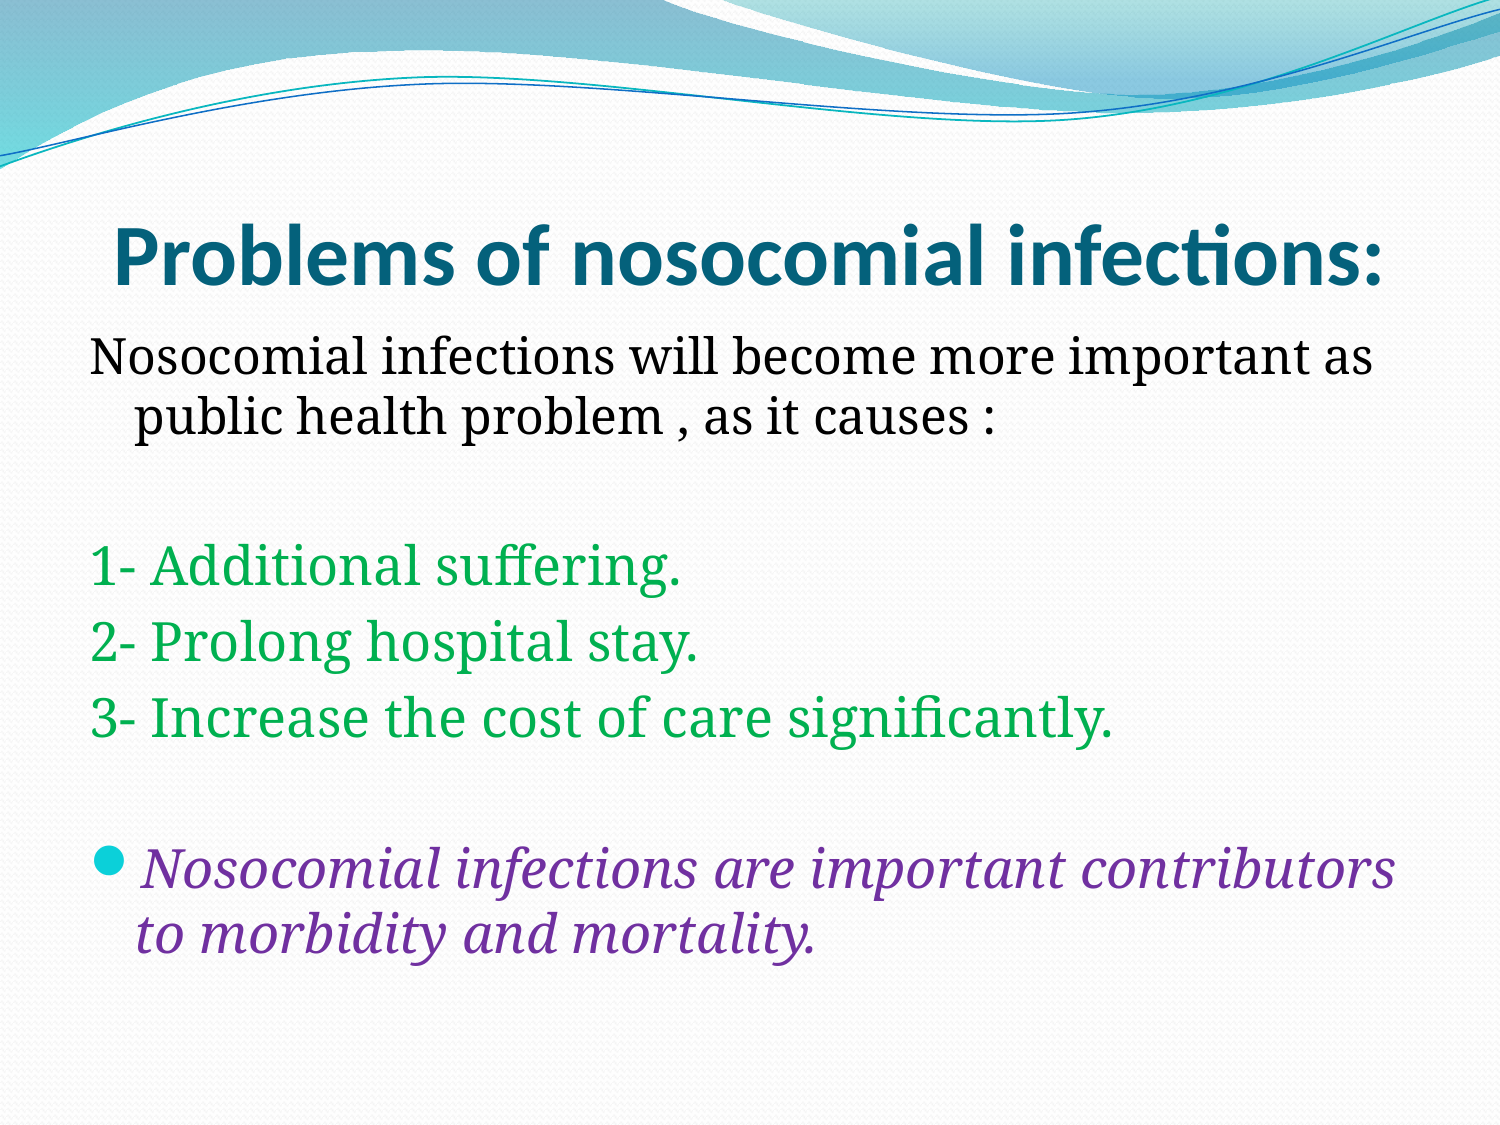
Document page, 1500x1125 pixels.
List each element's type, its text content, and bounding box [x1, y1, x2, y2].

title Problems of nosocomial infections: [75, 115, 1425, 303]
list Nosocomial infections will become more important as public health problem , as it causes : 1- Additional suffering. 2- Prolong hospital stay. 3- Increase the cost of care significantly. Nosocomial infections are important contributors to morbidity and mortality. [75, 317, 1425, 1038]
